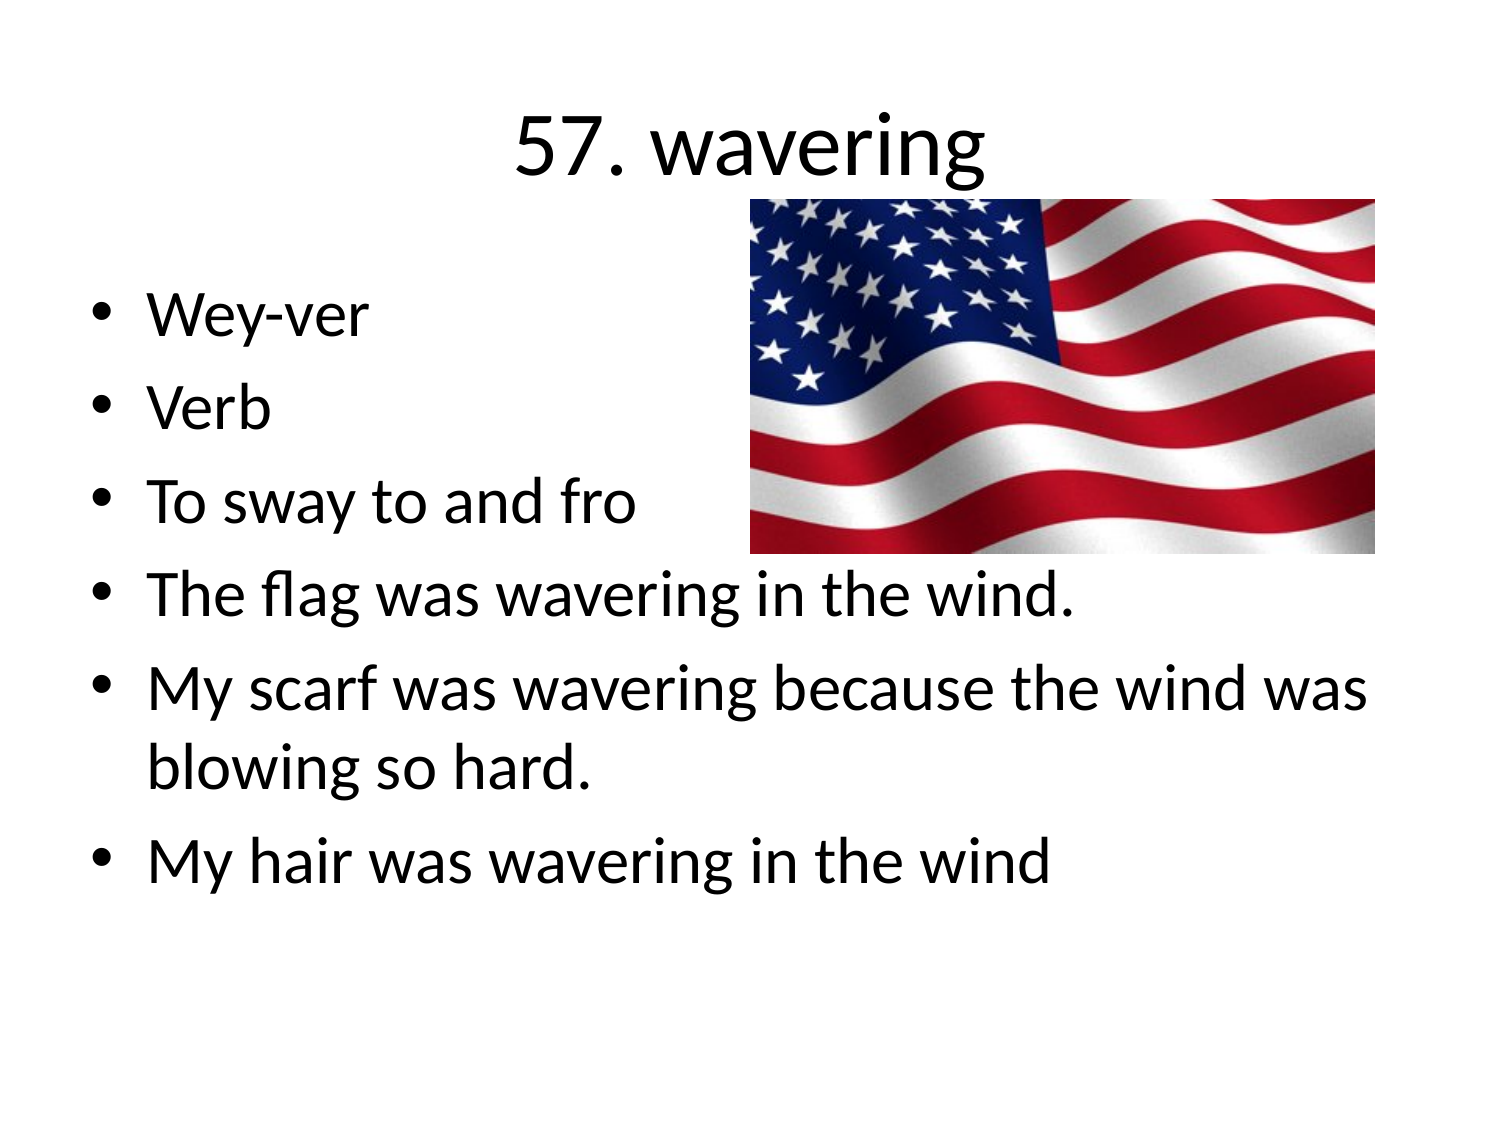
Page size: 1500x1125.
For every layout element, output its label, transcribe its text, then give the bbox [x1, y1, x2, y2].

picture [749, 199, 1376, 554]
title 57. wavering [74, 44, 1426, 233]
list Wey-ver Verb To sway to and fro The flag was wavering in the wind. My scarf was wavering because the wind was blowing so hard. My hair was wavering in the wind [74, 262, 1426, 1006]
